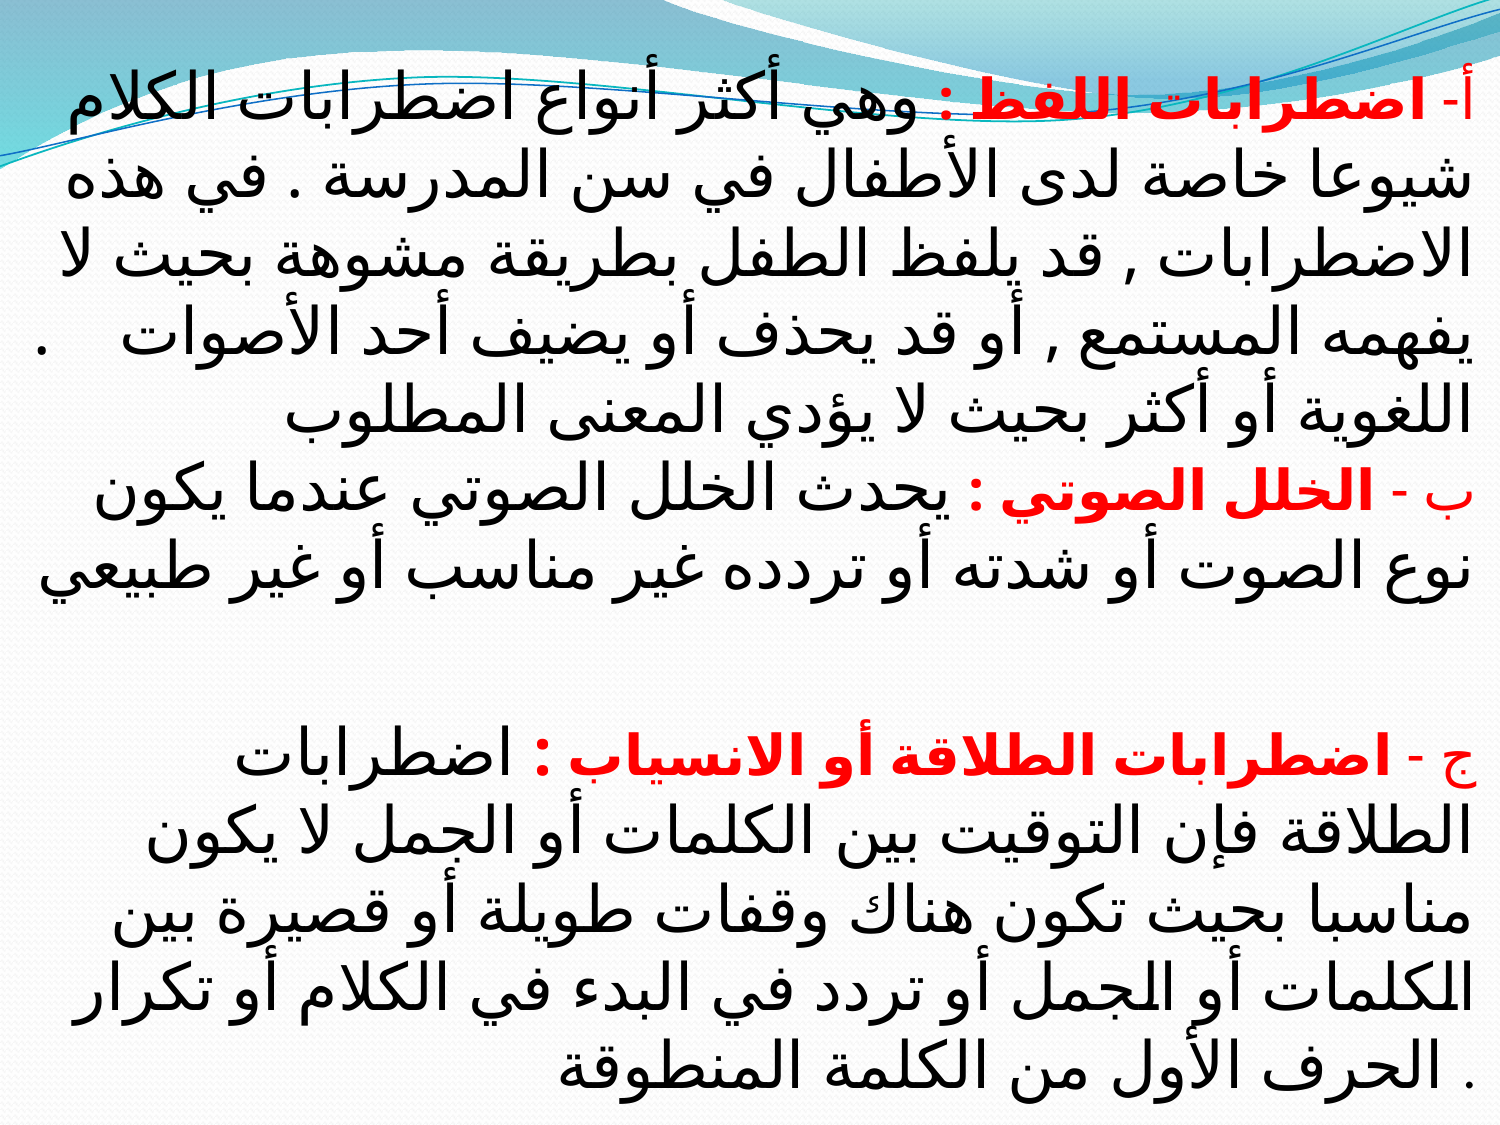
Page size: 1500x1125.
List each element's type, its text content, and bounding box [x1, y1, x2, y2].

title أ- اضطرابات اللفظ : وهي أكثر أنواع اضطرابات الكلام شيوعا خاصة لدى الأطفال في سن المدرسة . في هذه الاضطرابات , قد يلفظ الطفل بطريقة مشوهة بحيث لا يفهمه المستمع , أو قد يحذف أو يضيف أحد الأصوات . اللغوية أو أكثر بحيث لا يؤدي المعنى المطلوب ب - الخلل الصوتي : يحدث الخلل الصوتي عندما يكون نوع الصوت أو شدته أو تردده غير مناسب أو غير طبيعي ج - اضطرابات الطلاقة أو الانسياب : اضطرابات الطلاقة فإن التوقيت بين الكلمات أو الجمل لا يكون مناسبا بحيث تكون هناك وقفات طويلة أو قصيرة بين الكلمات أو الجمل أو تردد في البدء في الكلام أو تكرار الحرف الأول من الكلمة المنطوقة . [23, 0, 1477, 1102]
